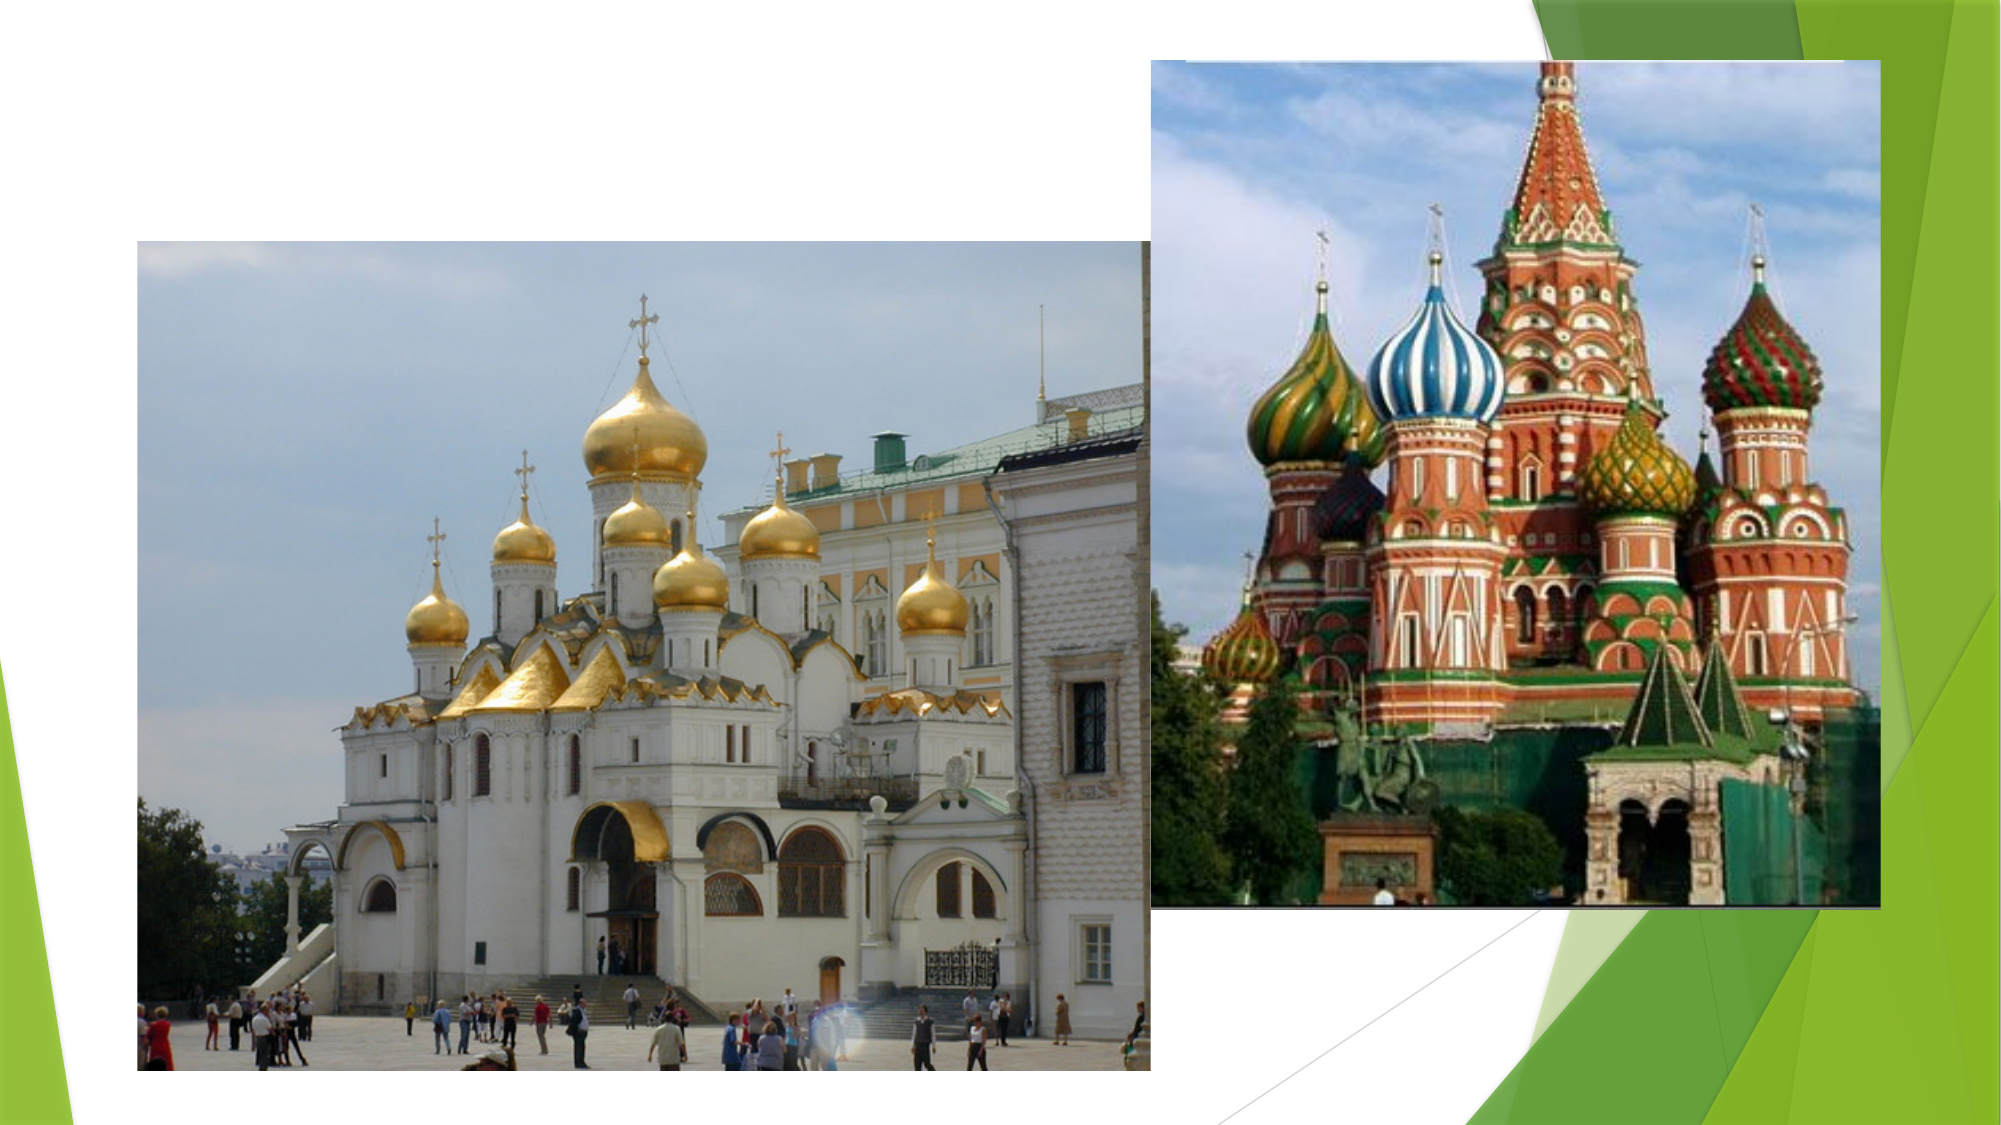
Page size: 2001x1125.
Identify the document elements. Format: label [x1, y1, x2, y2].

picture [136, 60, 1882, 1072]
